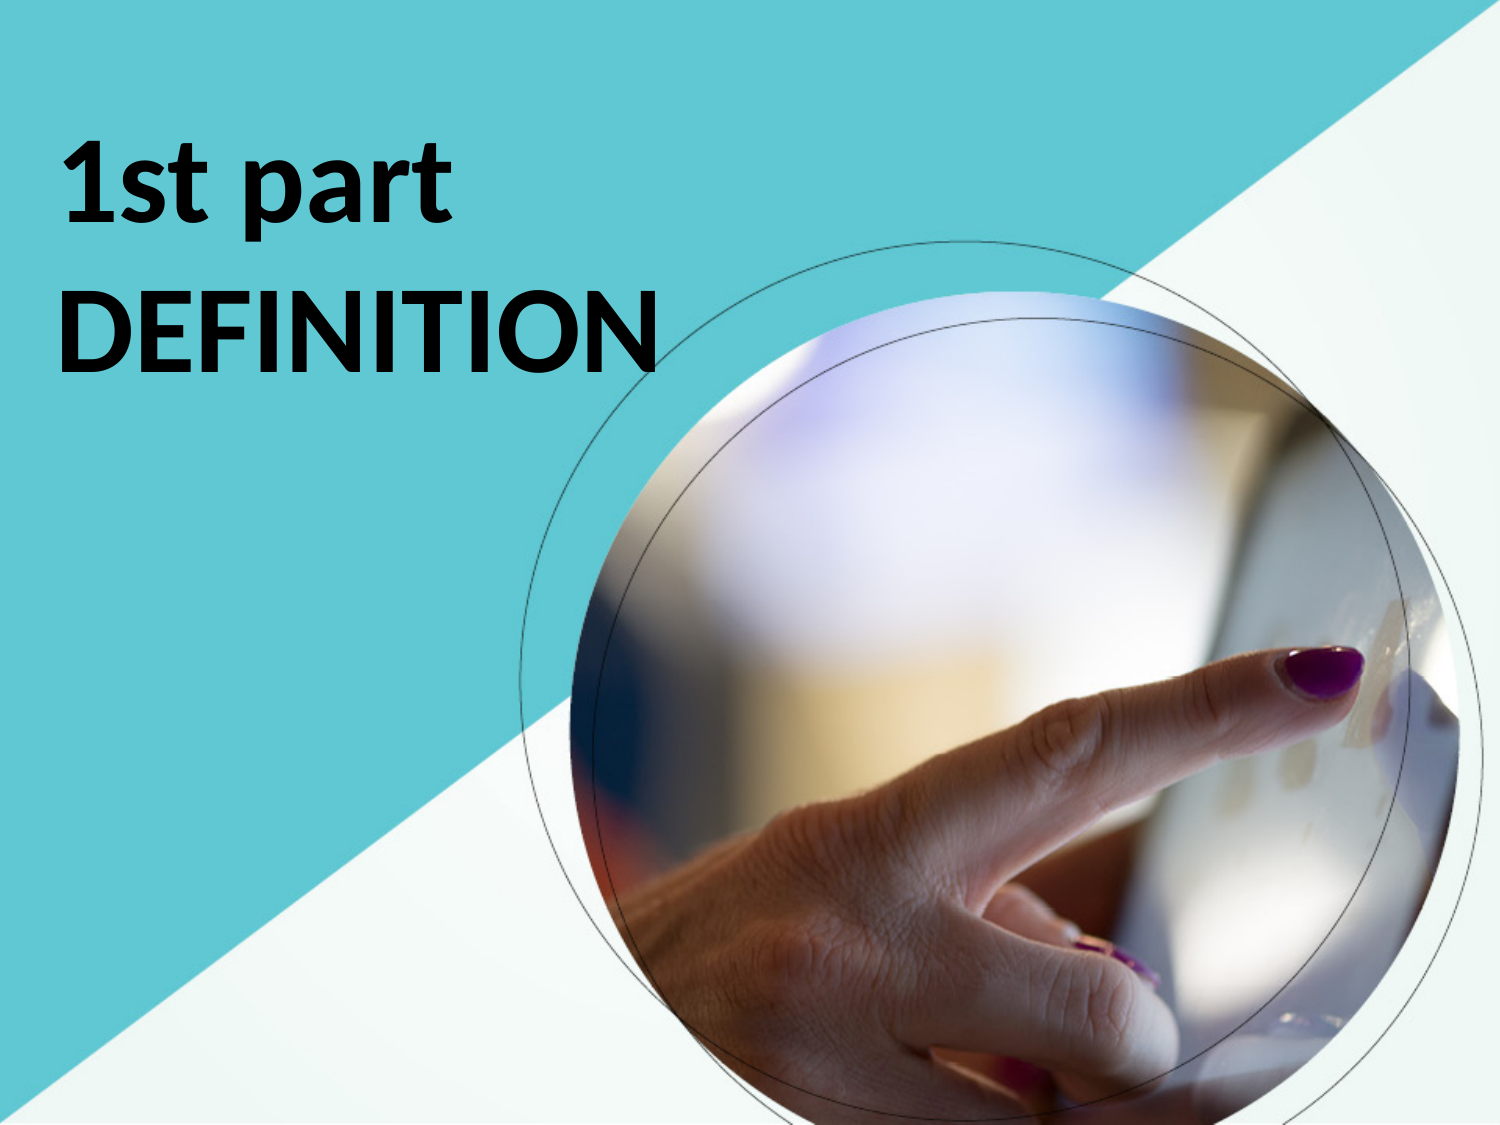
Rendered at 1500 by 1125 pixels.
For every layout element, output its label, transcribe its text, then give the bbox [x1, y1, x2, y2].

text_box 1st part DEFINITION [40, 89, 1161, 405]
picture [0, 0, 1500, 1125]
